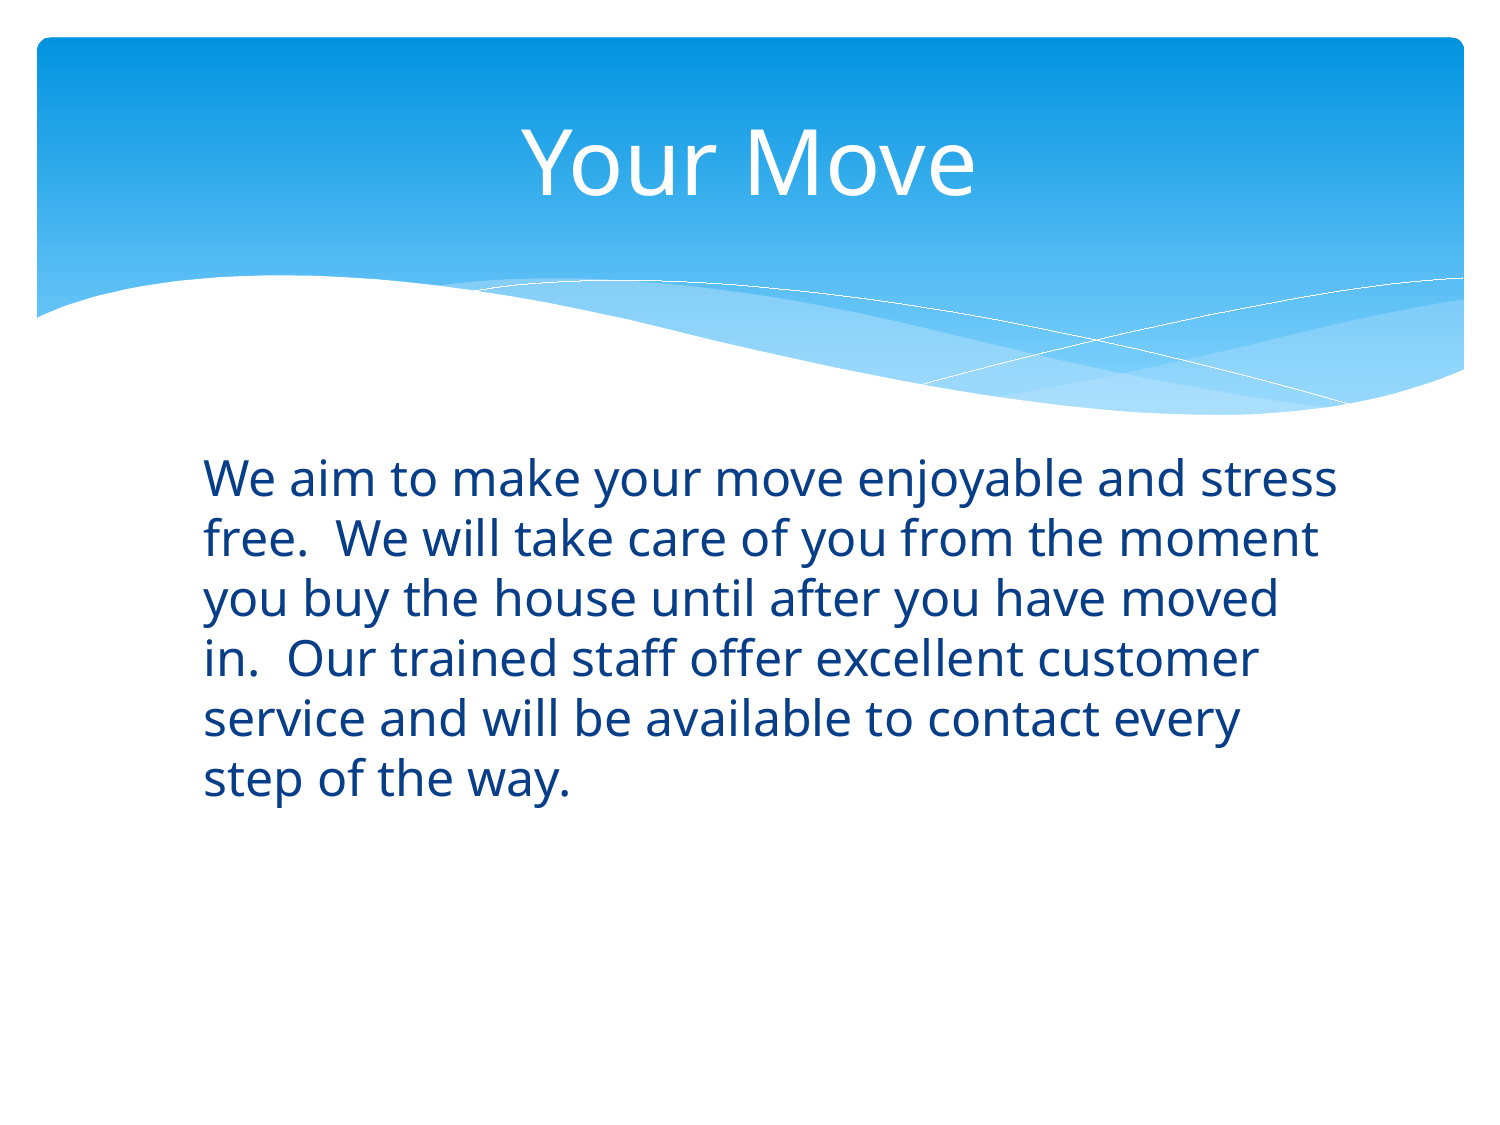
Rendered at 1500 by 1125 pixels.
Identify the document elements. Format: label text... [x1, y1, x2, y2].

title Your Move [75, 55, 1425, 261]
list We aim to make your move enjoyable and stress free. We will take care of you from the moment you buy the house until after you have moved in. Our trained staff offer excellent customer service and will be available to contact every step of the way. [143, 438, 1359, 1005]
